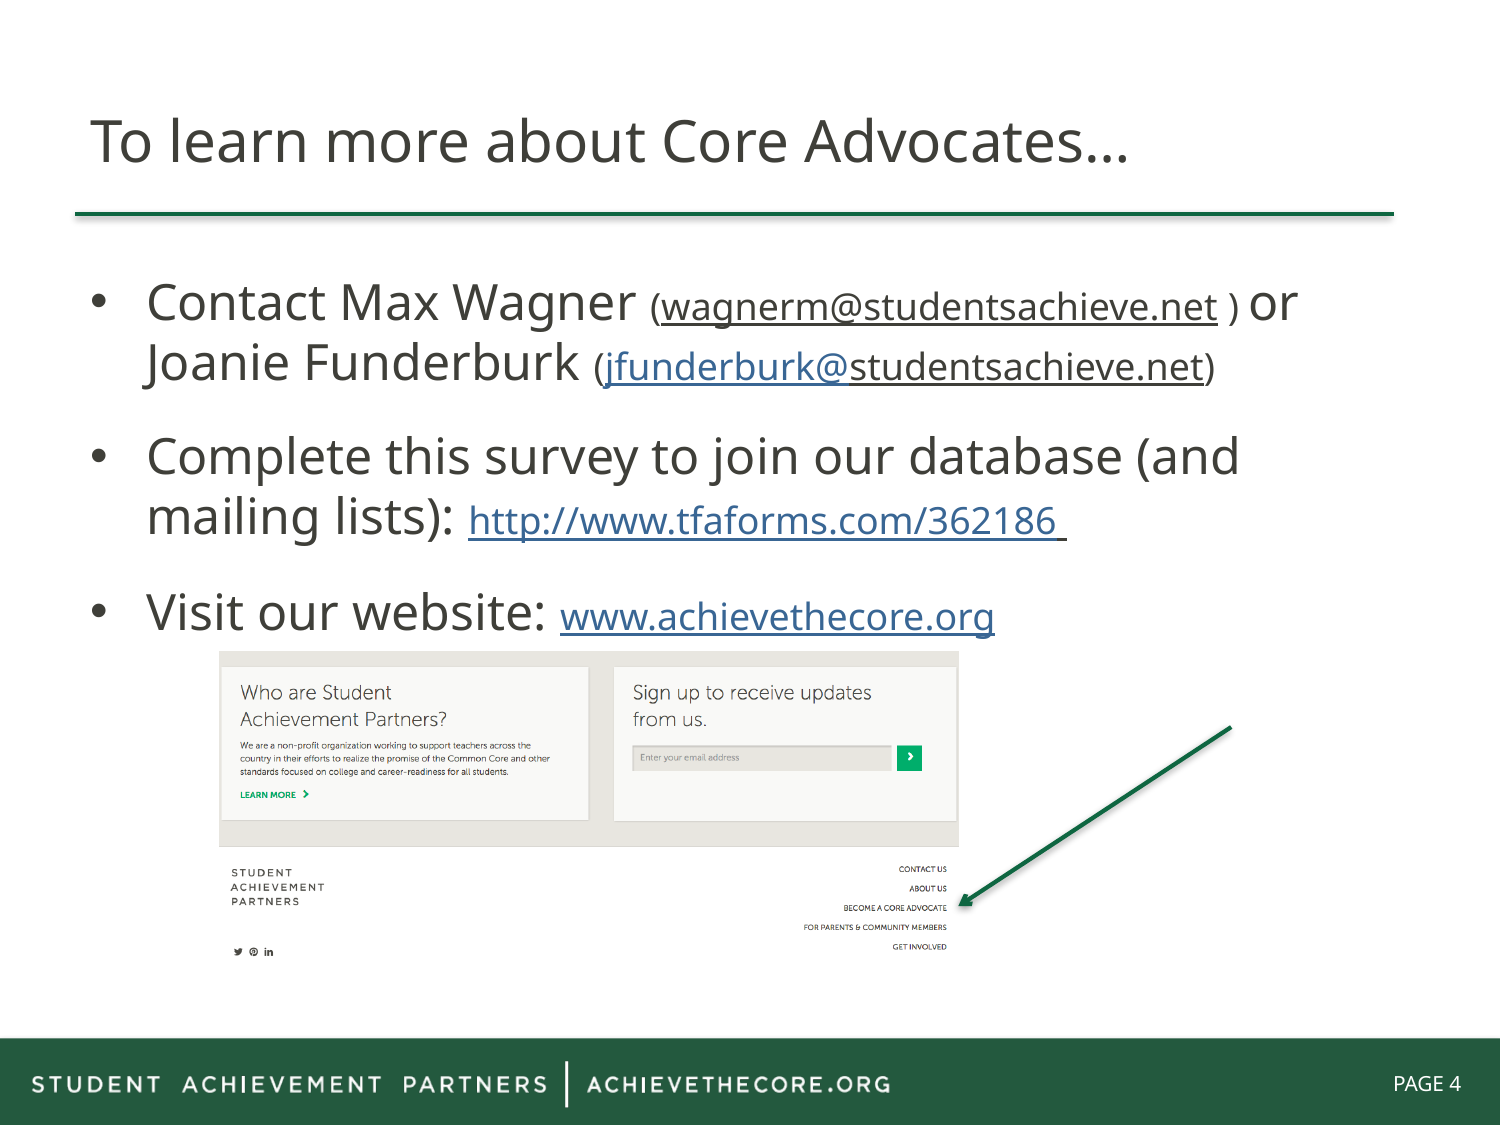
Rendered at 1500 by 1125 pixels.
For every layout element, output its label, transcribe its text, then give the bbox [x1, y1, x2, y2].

list Contact Max Wagner (wagnerm@studentsachieve.net ) or Joanie Funderburk (jfunderburk@studentsachieve.net) Complete this survey to join our database (and mailing lists): http://www.tfaforms.com/362186 Visit our website: www.achievethecore.org [75, 262, 1425, 1005]
title To learn more about Core Advocates… [75, 45, 1425, 233]
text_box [958, 726, 1232, 907]
picture [219, 465, 959, 1125]
